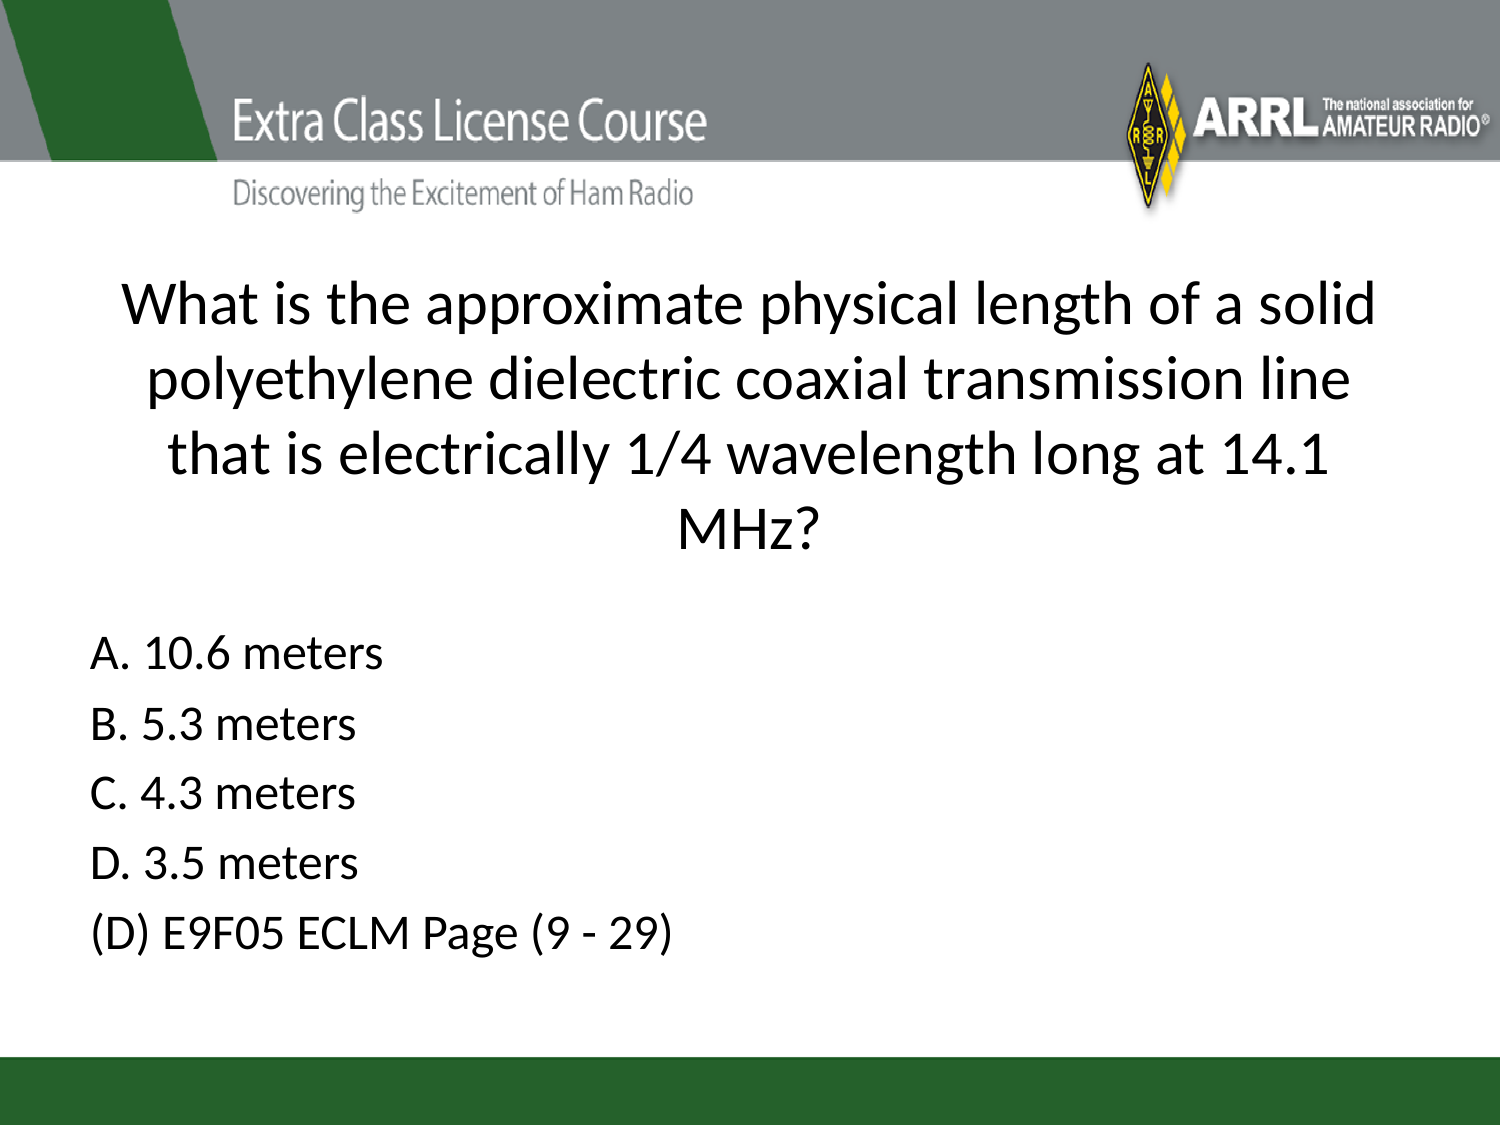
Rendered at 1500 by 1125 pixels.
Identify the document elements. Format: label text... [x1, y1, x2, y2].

title What is the approximate physical length of a solid polyethylene dielectric coaxial transmission line that is electrically 1/4 wavelength long at 14.1 MHz? [75, 254, 1425, 435]
list A. 10.6 meters B. 5.3 meters C. 4.3 meters D. 3.5 meters (D) E9F05 ECLM Page (9 - 29) [75, 612, 1425, 988]
picture [0, 0, 1500, 1125]
